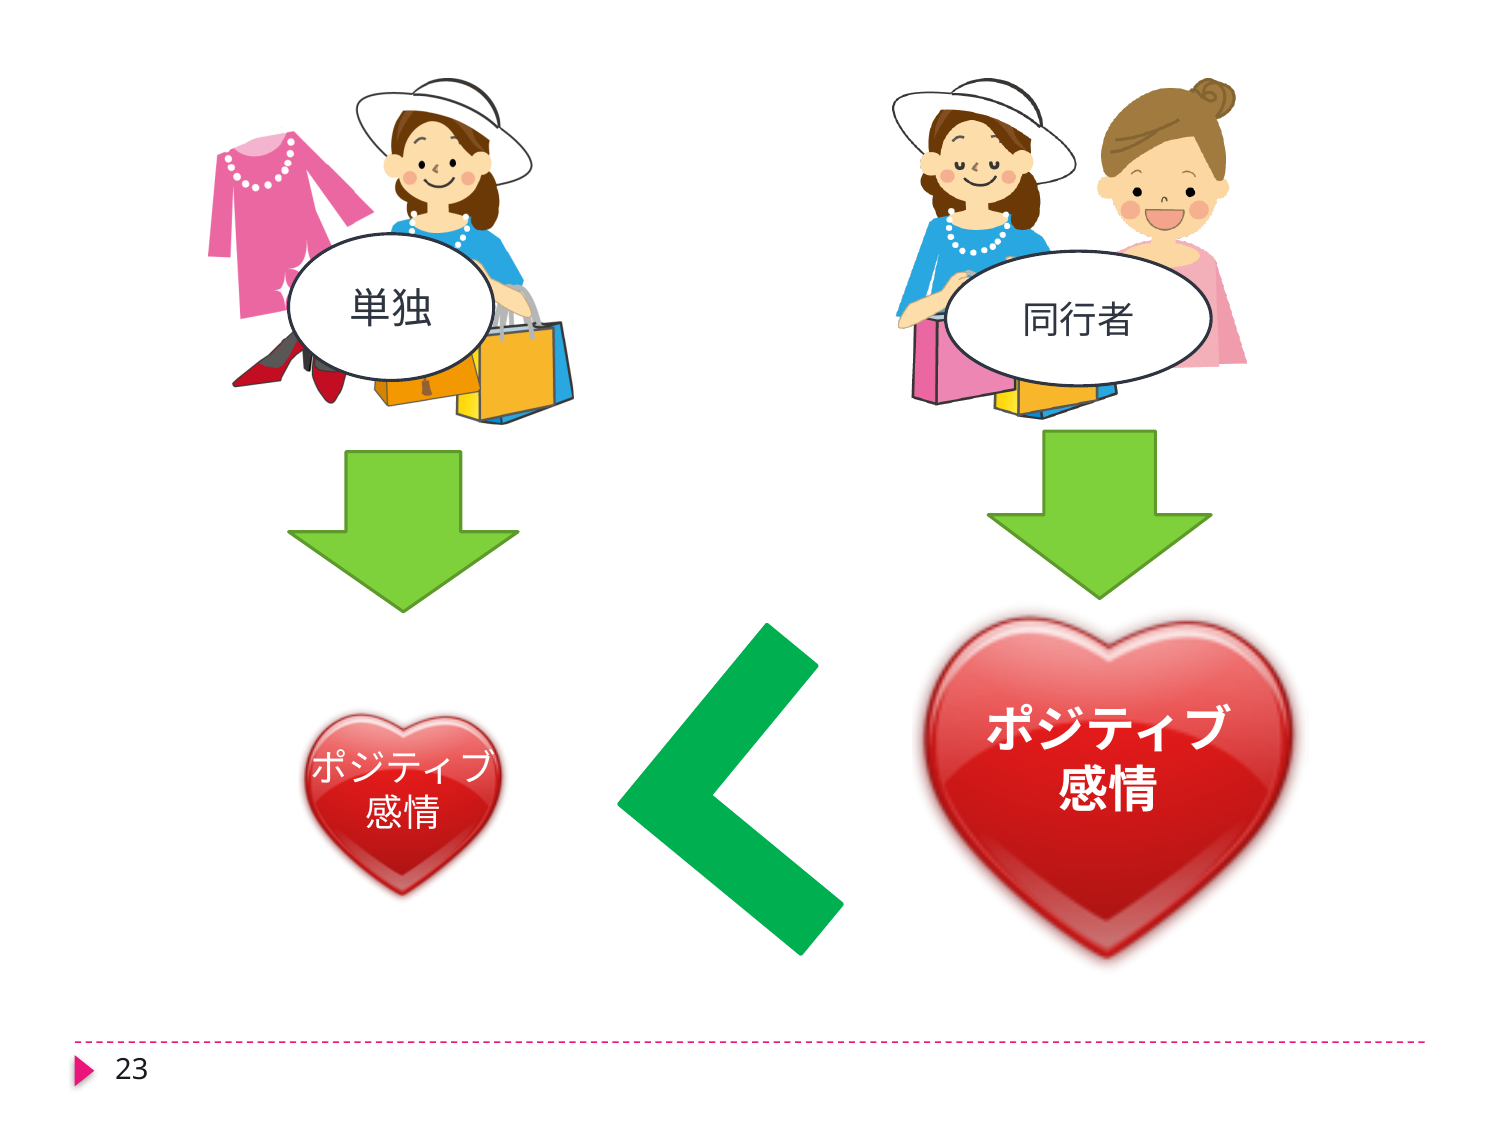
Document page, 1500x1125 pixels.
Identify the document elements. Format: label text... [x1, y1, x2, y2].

text_box [287, 450, 520, 614]
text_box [208, 77, 575, 425]
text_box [891, 77, 1247, 420]
picture [912, 591, 1309, 988]
picture [298, 699, 510, 912]
slide_number 23 [100, 1042, 426, 1103]
text_box [986, 432, 1213, 591]
text_box [617, 623, 844, 956]
